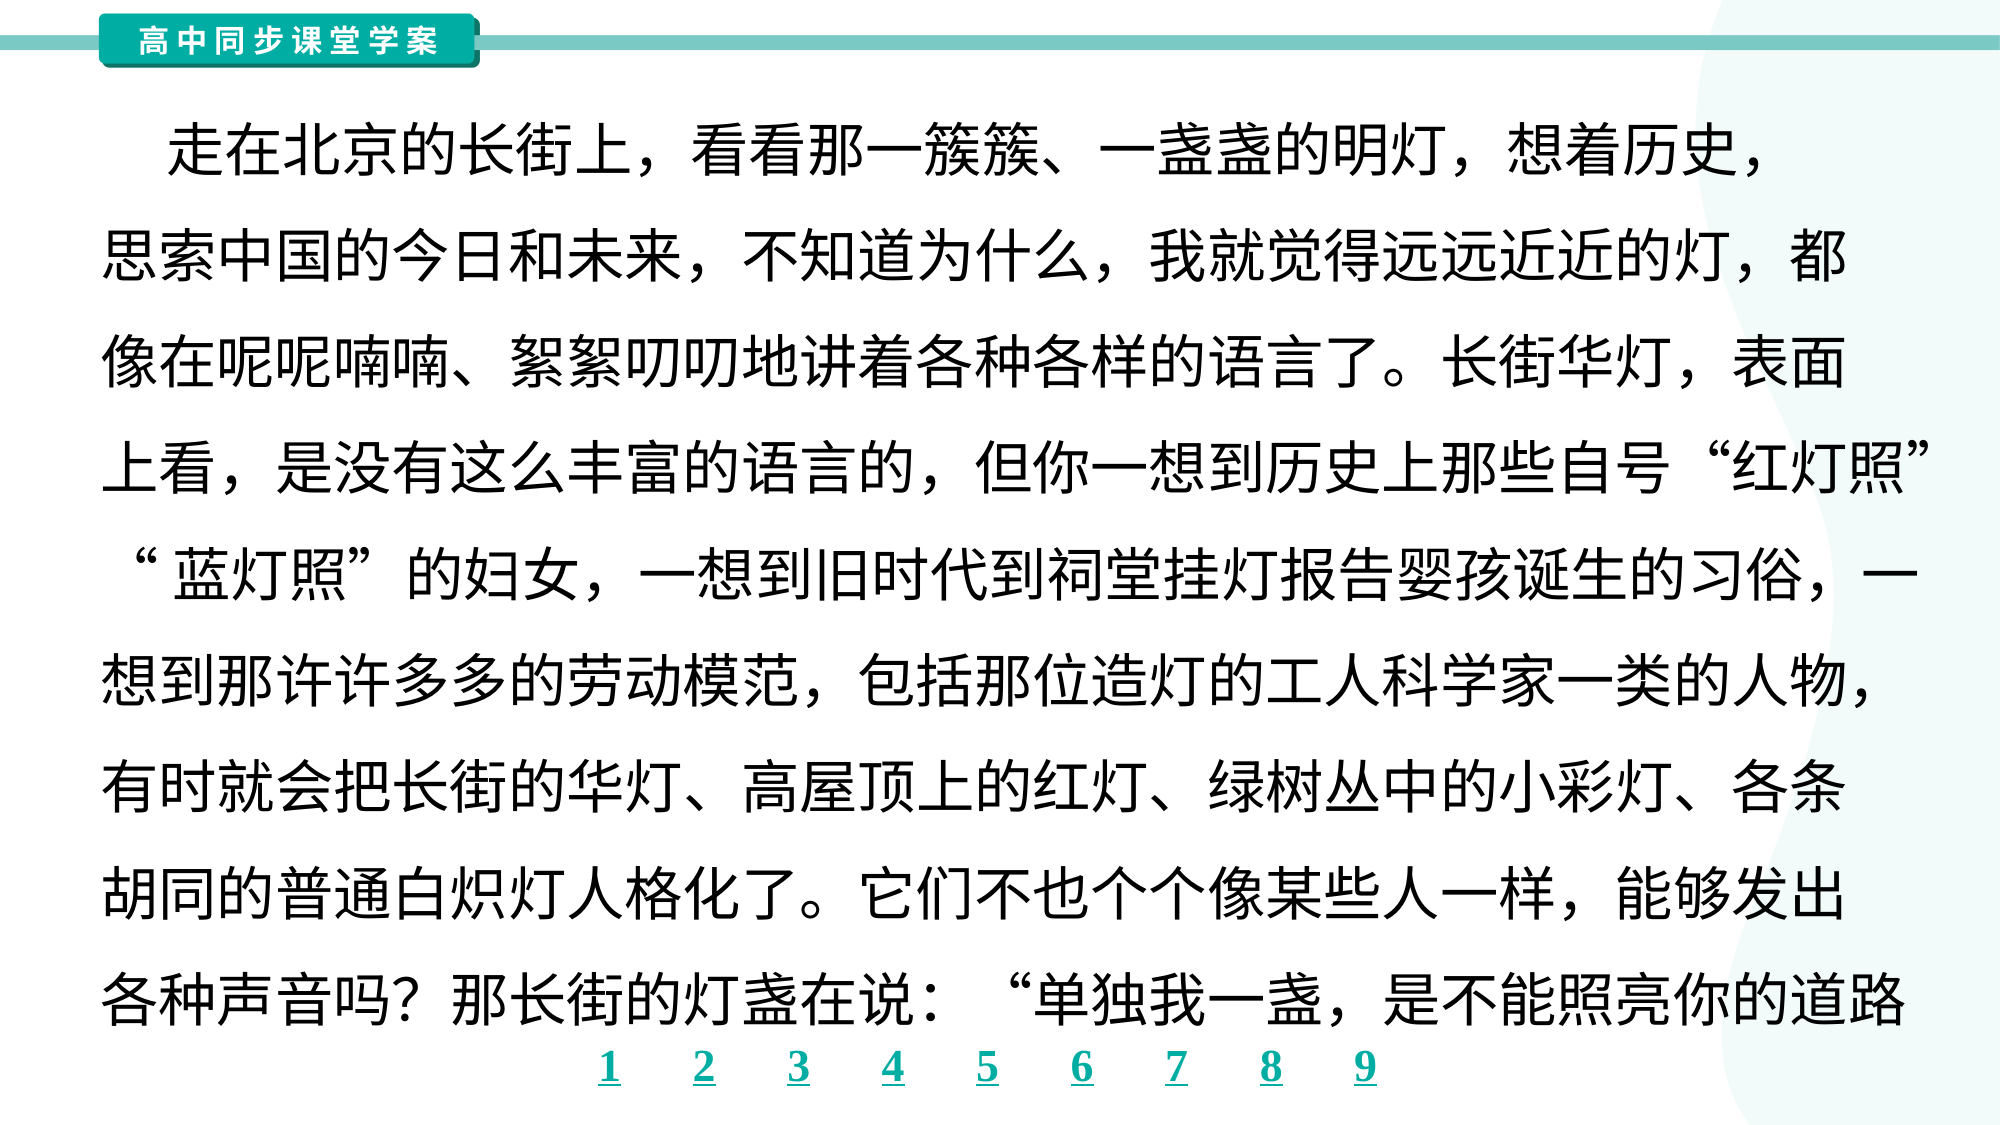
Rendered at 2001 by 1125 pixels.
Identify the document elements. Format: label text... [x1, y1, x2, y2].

picture [0, 0, 2000, 1125]
text_box 走在北京的长街上，看看那一簇簇、一盏盏的明灯，想着历史， 思索中国的今日和未来，不知道为什么，我就觉得远远近近的灯，都 像在呢呢喃喃、絮絮叨叨地讲着各种各样的语言了。长街华灯，表面 上看，是没有这么丰富的语言的，但你一想到历史上那些自号“红灯照” “蓝灯照”的妇女，一想到旧时代到祠堂挂灯报告婴孩诞生的习俗，一 想到那许许多多的劳动模范，包括那位造灯的工人科学家一类的人物， 有时就会把长街的华灯、高屋顶上的红灯、绿树丛中的小彩灯、各条 胡同的普通白炽灯人格化了。它们不也个个像某些人一样，能够发出 各种声音吗？那长街的灯盏在说：“单独我一盏，是不能照亮你的道路 [100, 76, 1899, 1033]
